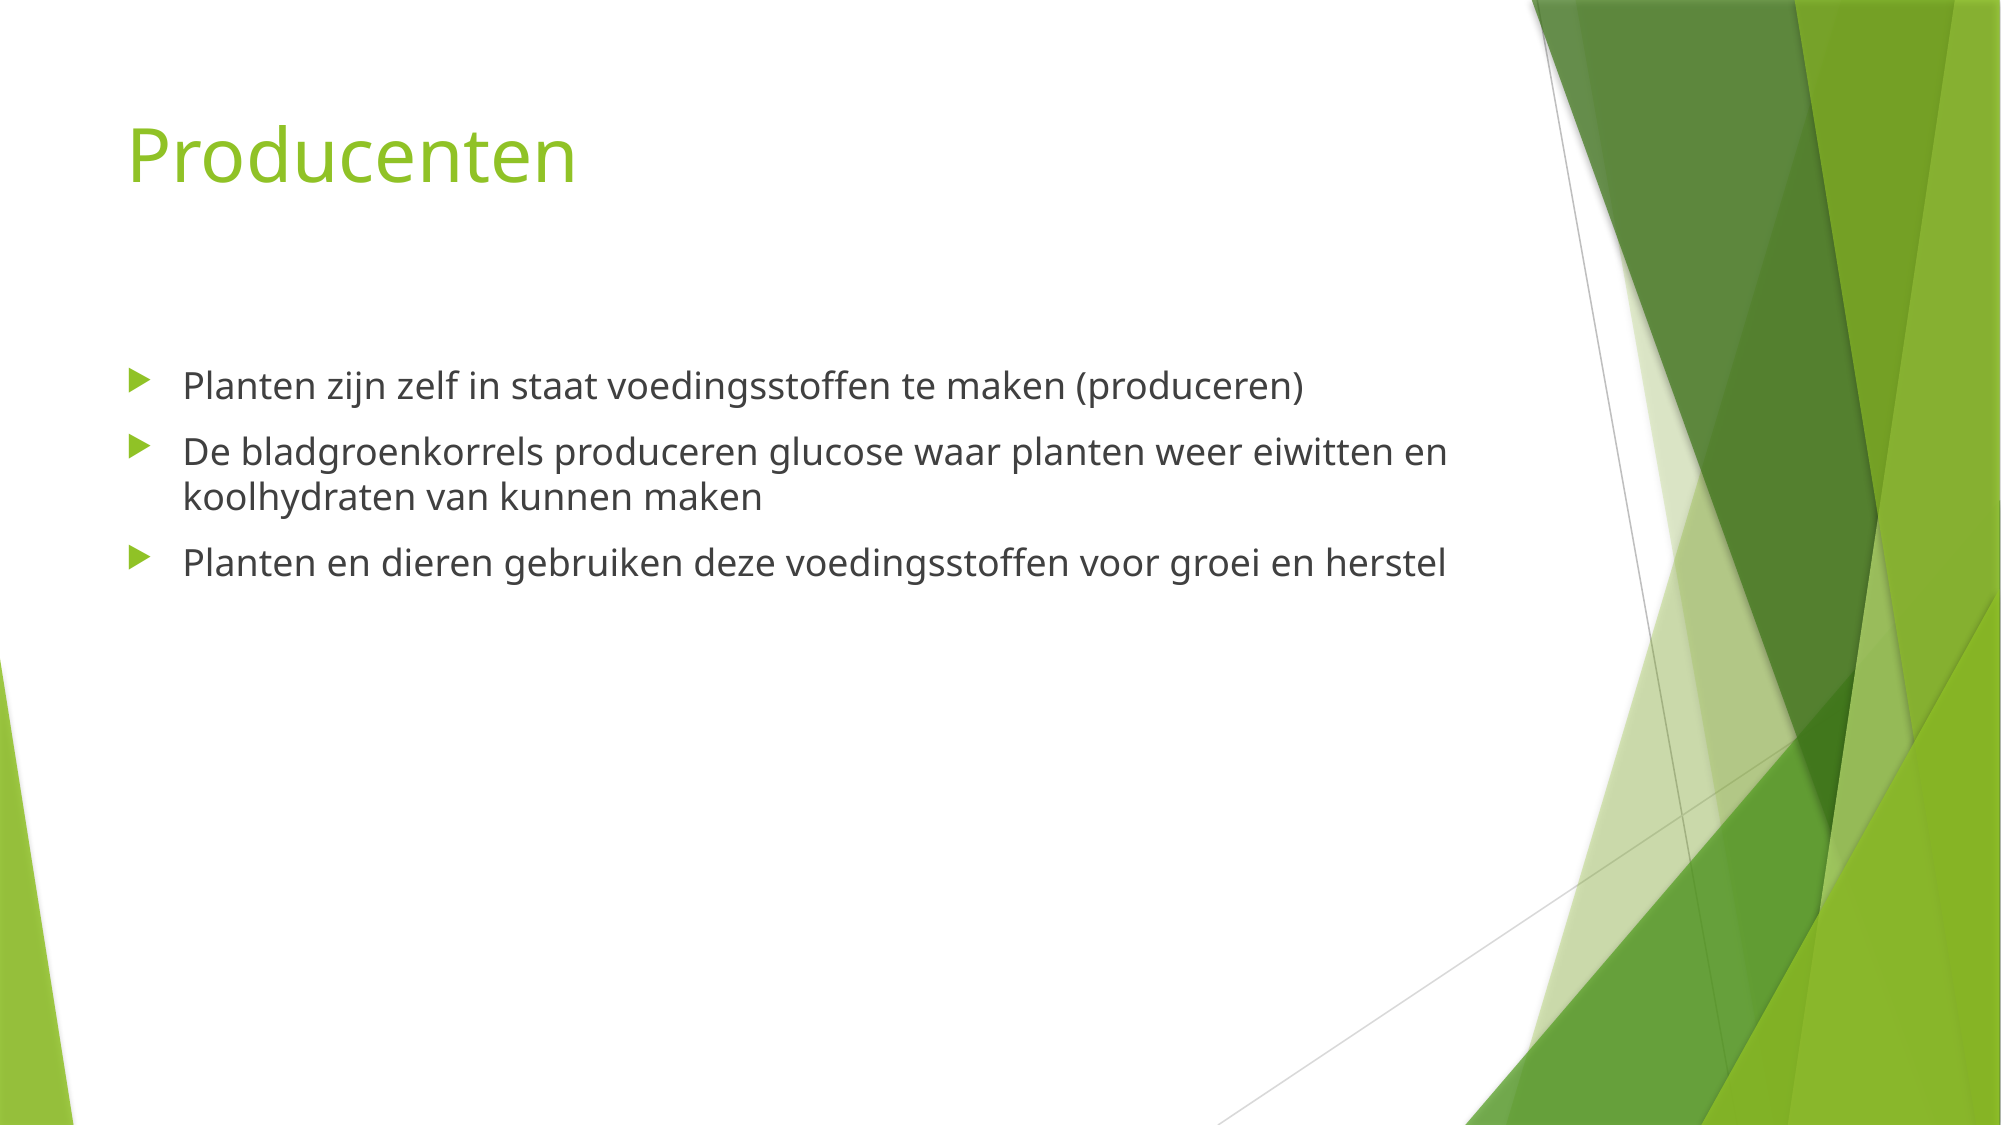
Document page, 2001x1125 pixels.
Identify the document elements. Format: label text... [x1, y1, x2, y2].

title Producenten [111, 99, 1522, 317]
list Planten zijn zelf in staat voedingsstoffen te maken (produceren) De bladgroenkorrels produceren glucose waar planten weer eiwitten en koolhydraten van kunnen maken Planten en dieren gebruiken deze voedingsstoffen voor groei en herstel [111, 354, 1522, 992]
